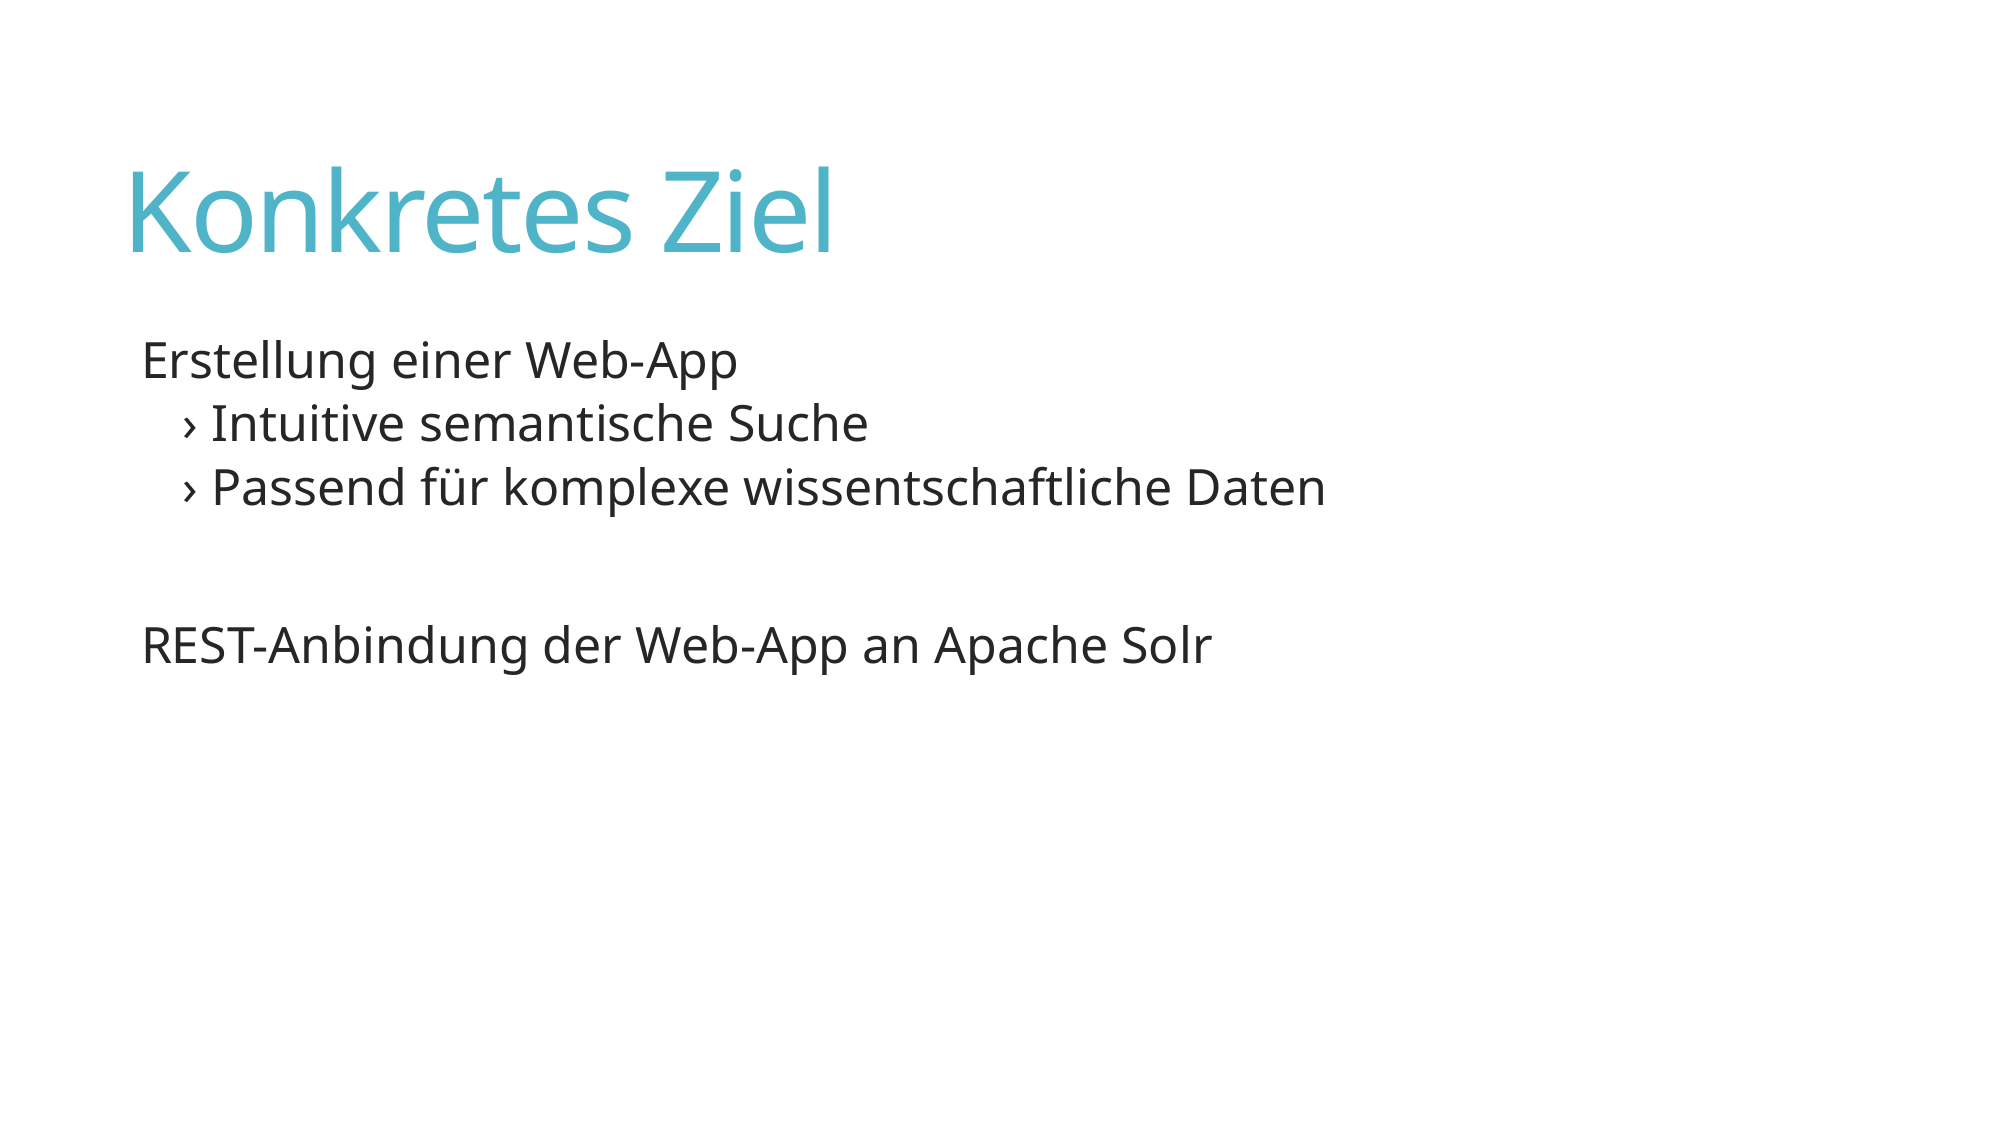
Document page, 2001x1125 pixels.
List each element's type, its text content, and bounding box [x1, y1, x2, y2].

title Konkretes Ziel [107, 81, 1875, 354]
list Erstellung einer Web-App › Intuitive semantische Suche › Passend für komplexe wissentschaftliche Daten REST-Anbindung der Web-App an Apache Solr [111, 329, 1876, 948]
